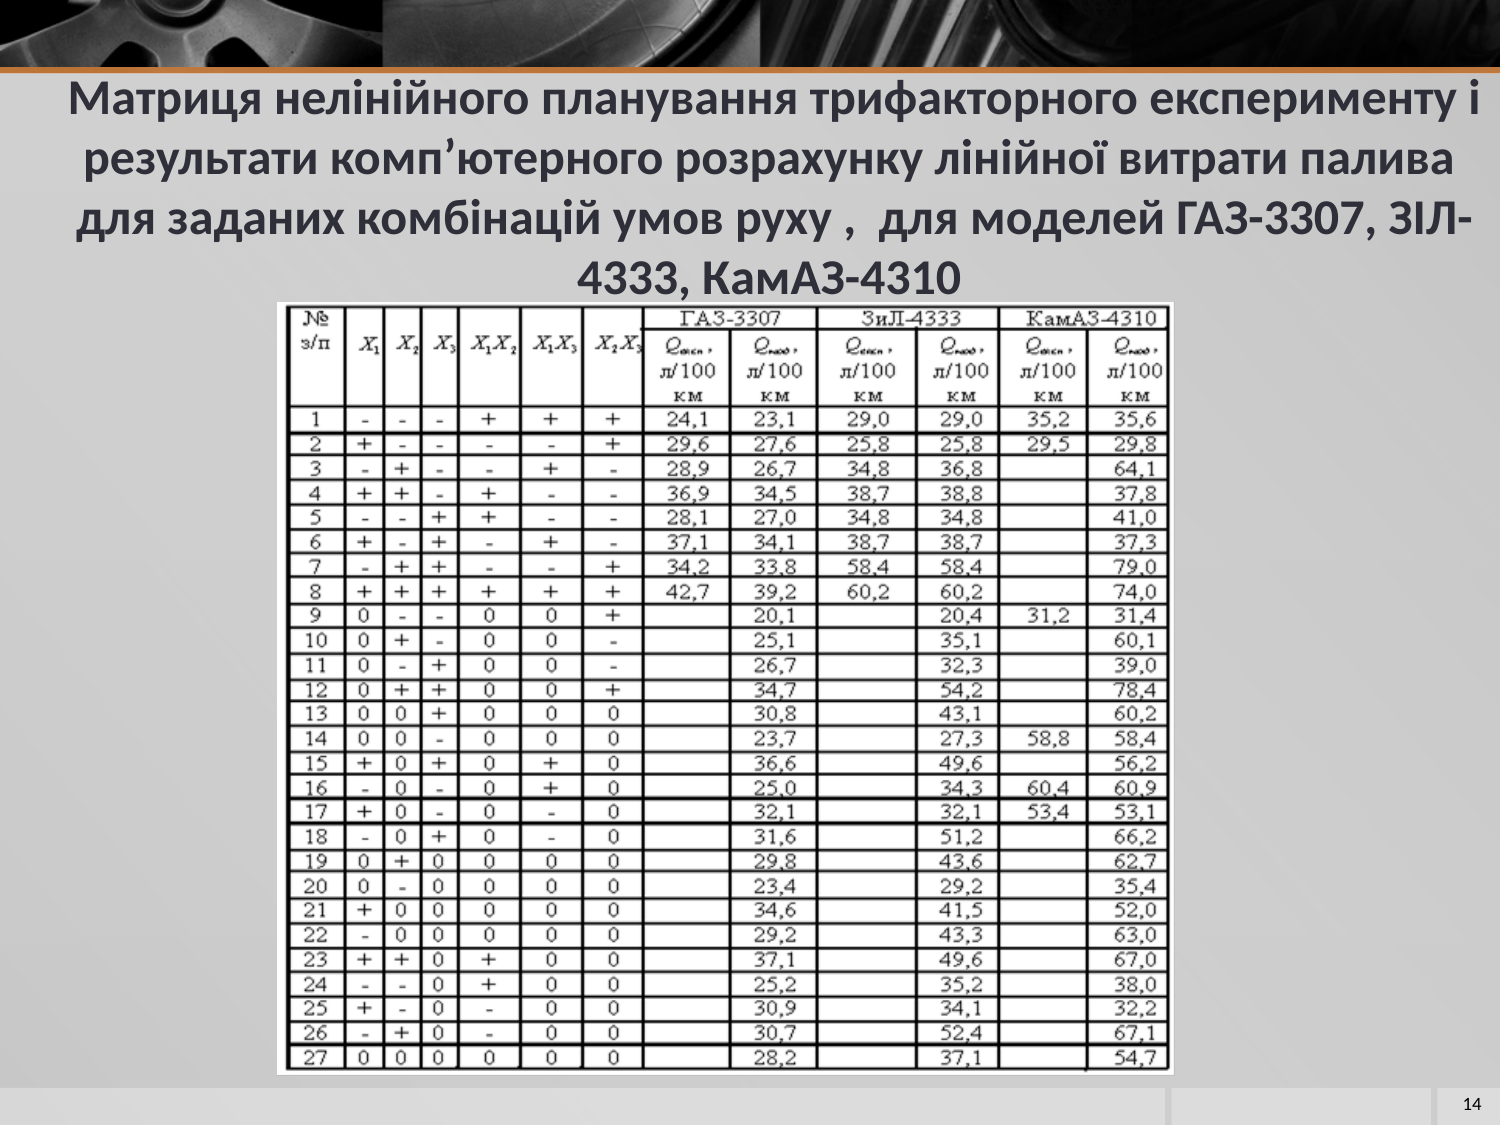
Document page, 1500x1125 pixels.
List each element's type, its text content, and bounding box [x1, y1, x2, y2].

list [277, 302, 1176, 1078]
slide_number 14 [1434, 1084, 1497, 1122]
title Матриця нелінійного планування трифакторного експерименту і результати комп’ютерного розрахунку лінійної витрати палива для заданих комбінацій умов руху , для моделей ГАЗ-3307, ЗІЛ-4333, КамАЗ-4310 [54, 66, 1496, 303]
picture [0, 0, 1500, 67]
